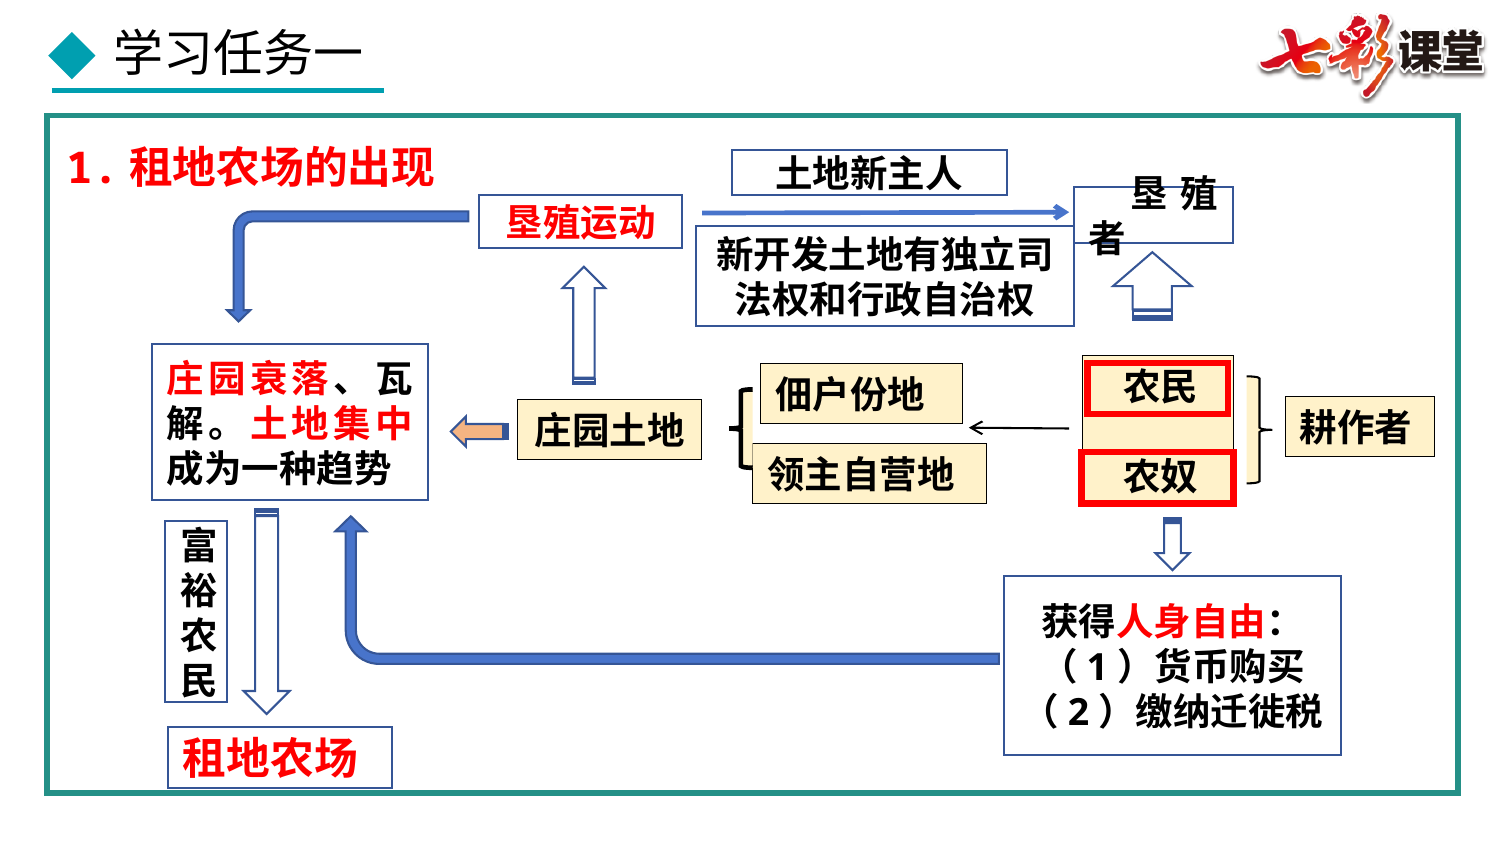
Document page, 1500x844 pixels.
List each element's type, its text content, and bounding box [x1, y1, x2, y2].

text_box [1075, 186, 1234, 321]
text_box 庄园土地 [517, 399, 702, 460]
text_box 耕作者 [1285, 396, 1435, 457]
text_box [1246, 375, 1273, 485]
text_box [1087, 362, 1229, 415]
text_box [241, 508, 293, 716]
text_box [1003, 517, 1342, 756]
text_box [449, 413, 509, 450]
text_box [224, 210, 470, 323]
text_box 领主自营地 [752, 443, 987, 504]
text_box 租地农场 [167, 726, 393, 789]
text_box 富裕农民 [164, 520, 228, 703]
text_box 佃户份地 [760, 363, 963, 424]
text_box 庄园衰落、瓦解。土地集中成为一种趋势 [151, 343, 429, 501]
text_box [1081, 451, 1235, 505]
text_box [729, 388, 753, 469]
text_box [695, 149, 1075, 327]
picture [1254, 8, 1491, 104]
text_box 1.租地农场的出现 [51, 122, 620, 200]
text_box [332, 514, 1000, 665]
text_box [478, 194, 683, 385]
text_box 农民 农奴 [1082, 355, 1234, 451]
